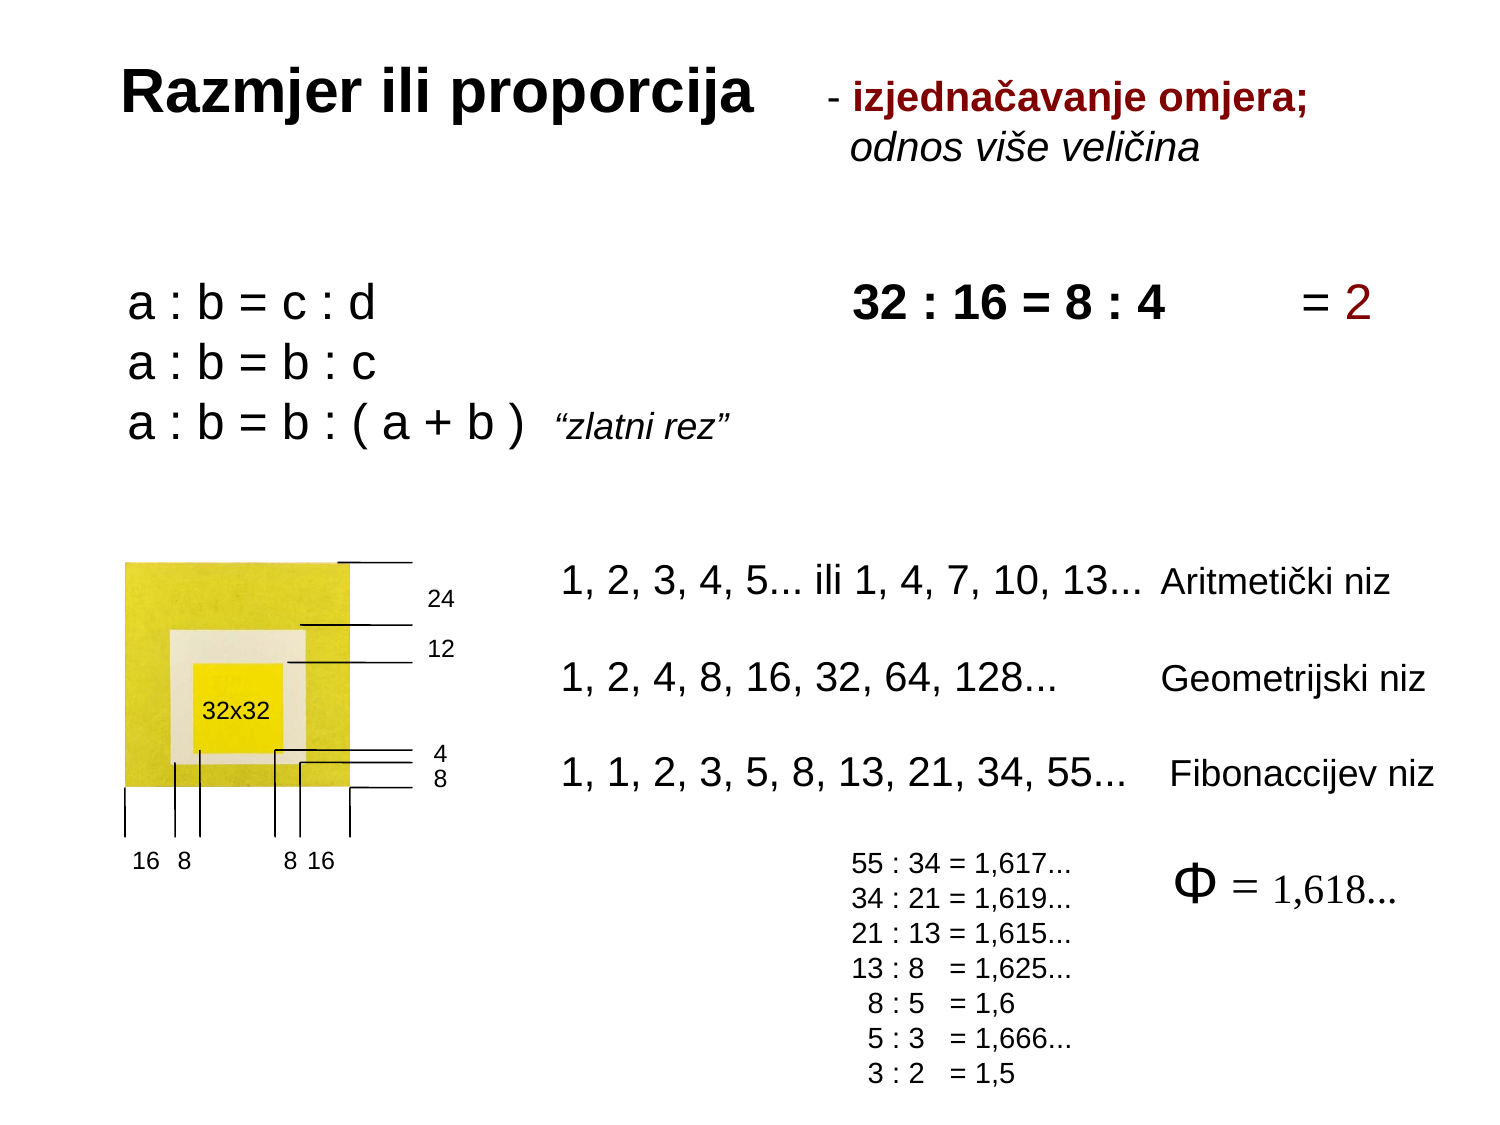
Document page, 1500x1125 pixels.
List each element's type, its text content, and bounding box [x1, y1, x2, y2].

text_box = 2 [1286, 262, 1388, 338]
text_box - izjednačavanje omjera; odnos više veličina [812, 62, 1325, 238]
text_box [116, 537, 1451, 1098]
text_box 32 : 16 = 8 : 4 [837, 262, 1181, 338]
text_box a : b = c : d a : b = b : c a : b = b : ( a + b ) “zlatni rez” [112, 262, 775, 458]
title Razmjer ili proporcija [74, 37, 801, 138]
